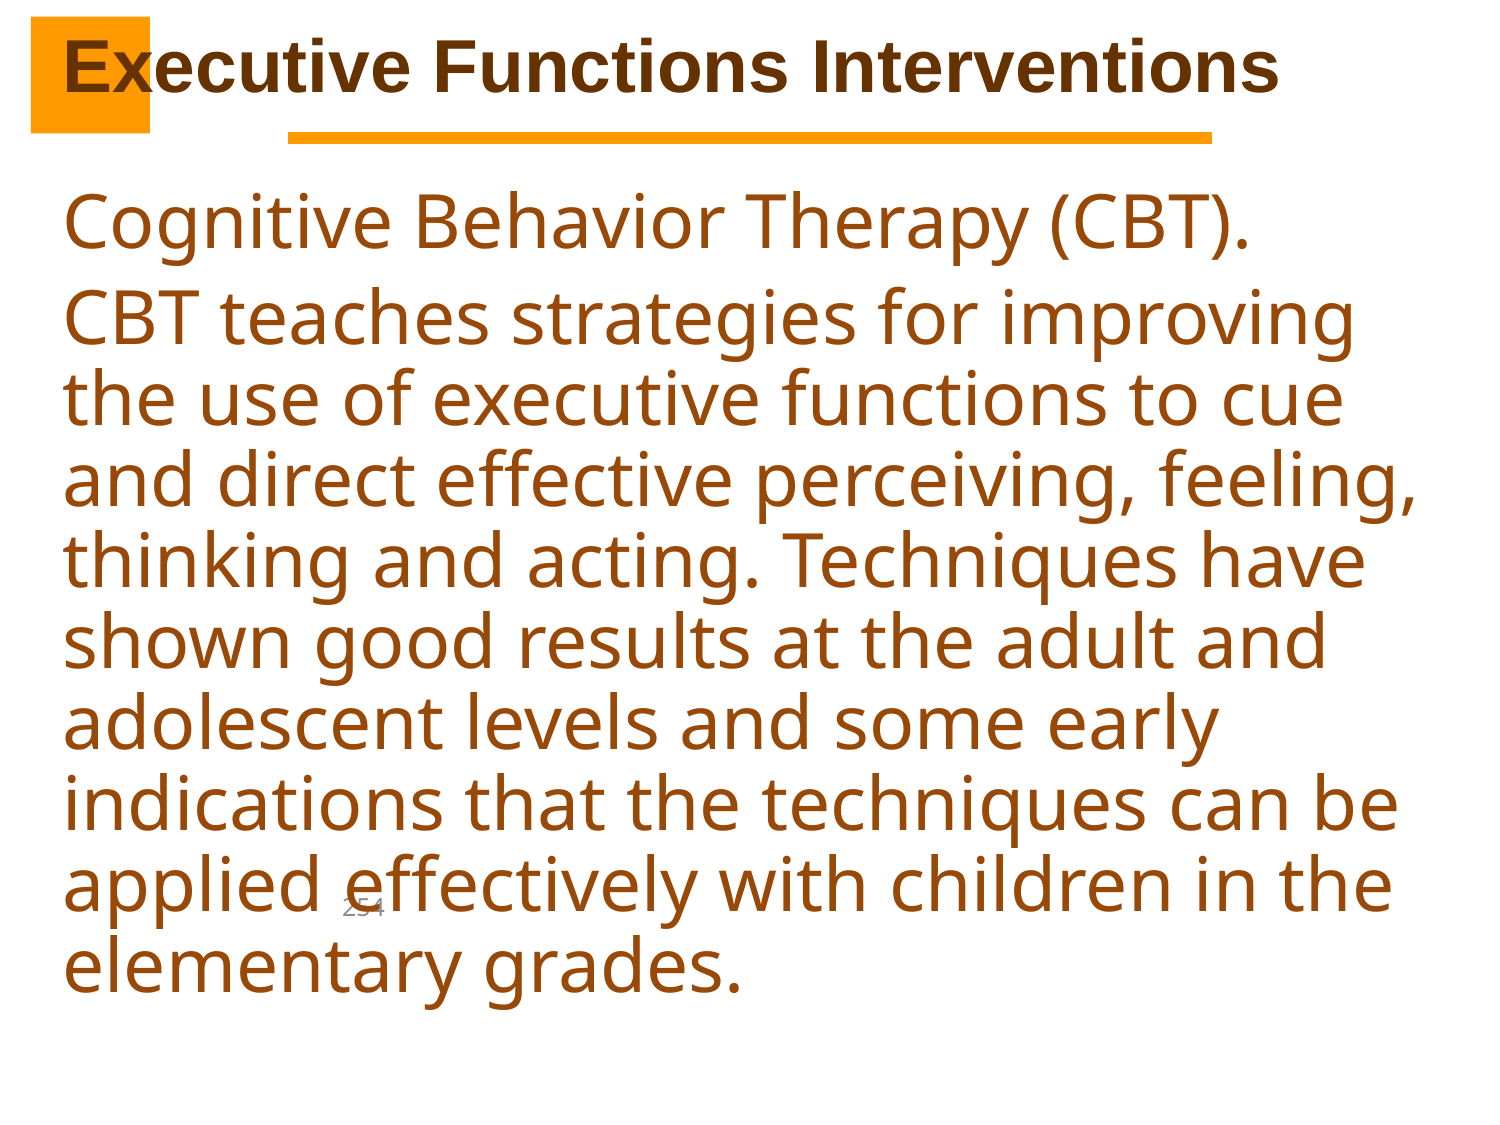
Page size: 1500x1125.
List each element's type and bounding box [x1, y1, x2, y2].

subtitle [47, 175, 1500, 1089]
text_box [29, 0, 1355, 135]
